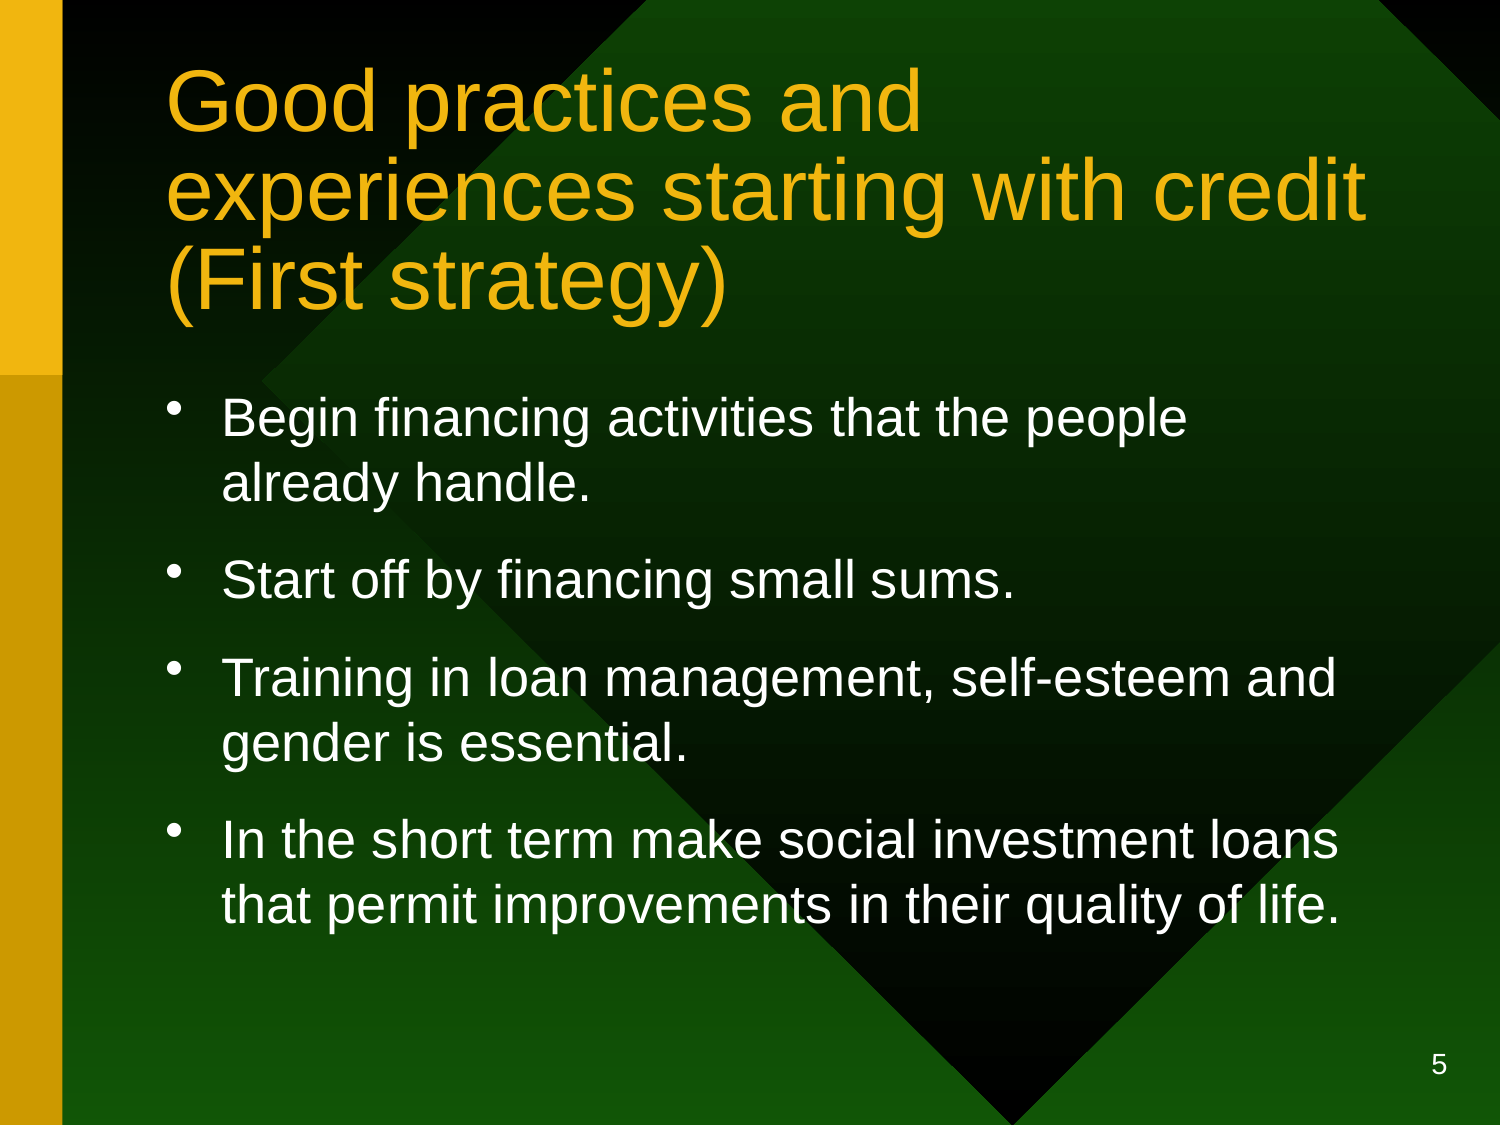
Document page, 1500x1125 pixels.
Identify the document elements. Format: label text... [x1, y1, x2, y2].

slide_number 5 [1087, 1049, 1463, 1088]
list Begin financing activities that the people already handle. Start off by financing small sums. Training in loan management, self-esteem and gender is essential. In the short term make social investment loans that permit improvements in their quality of life. [149, 374, 1388, 976]
title Good practices and experiences starting with credit (First strategy) [149, 99, 1388, 288]
